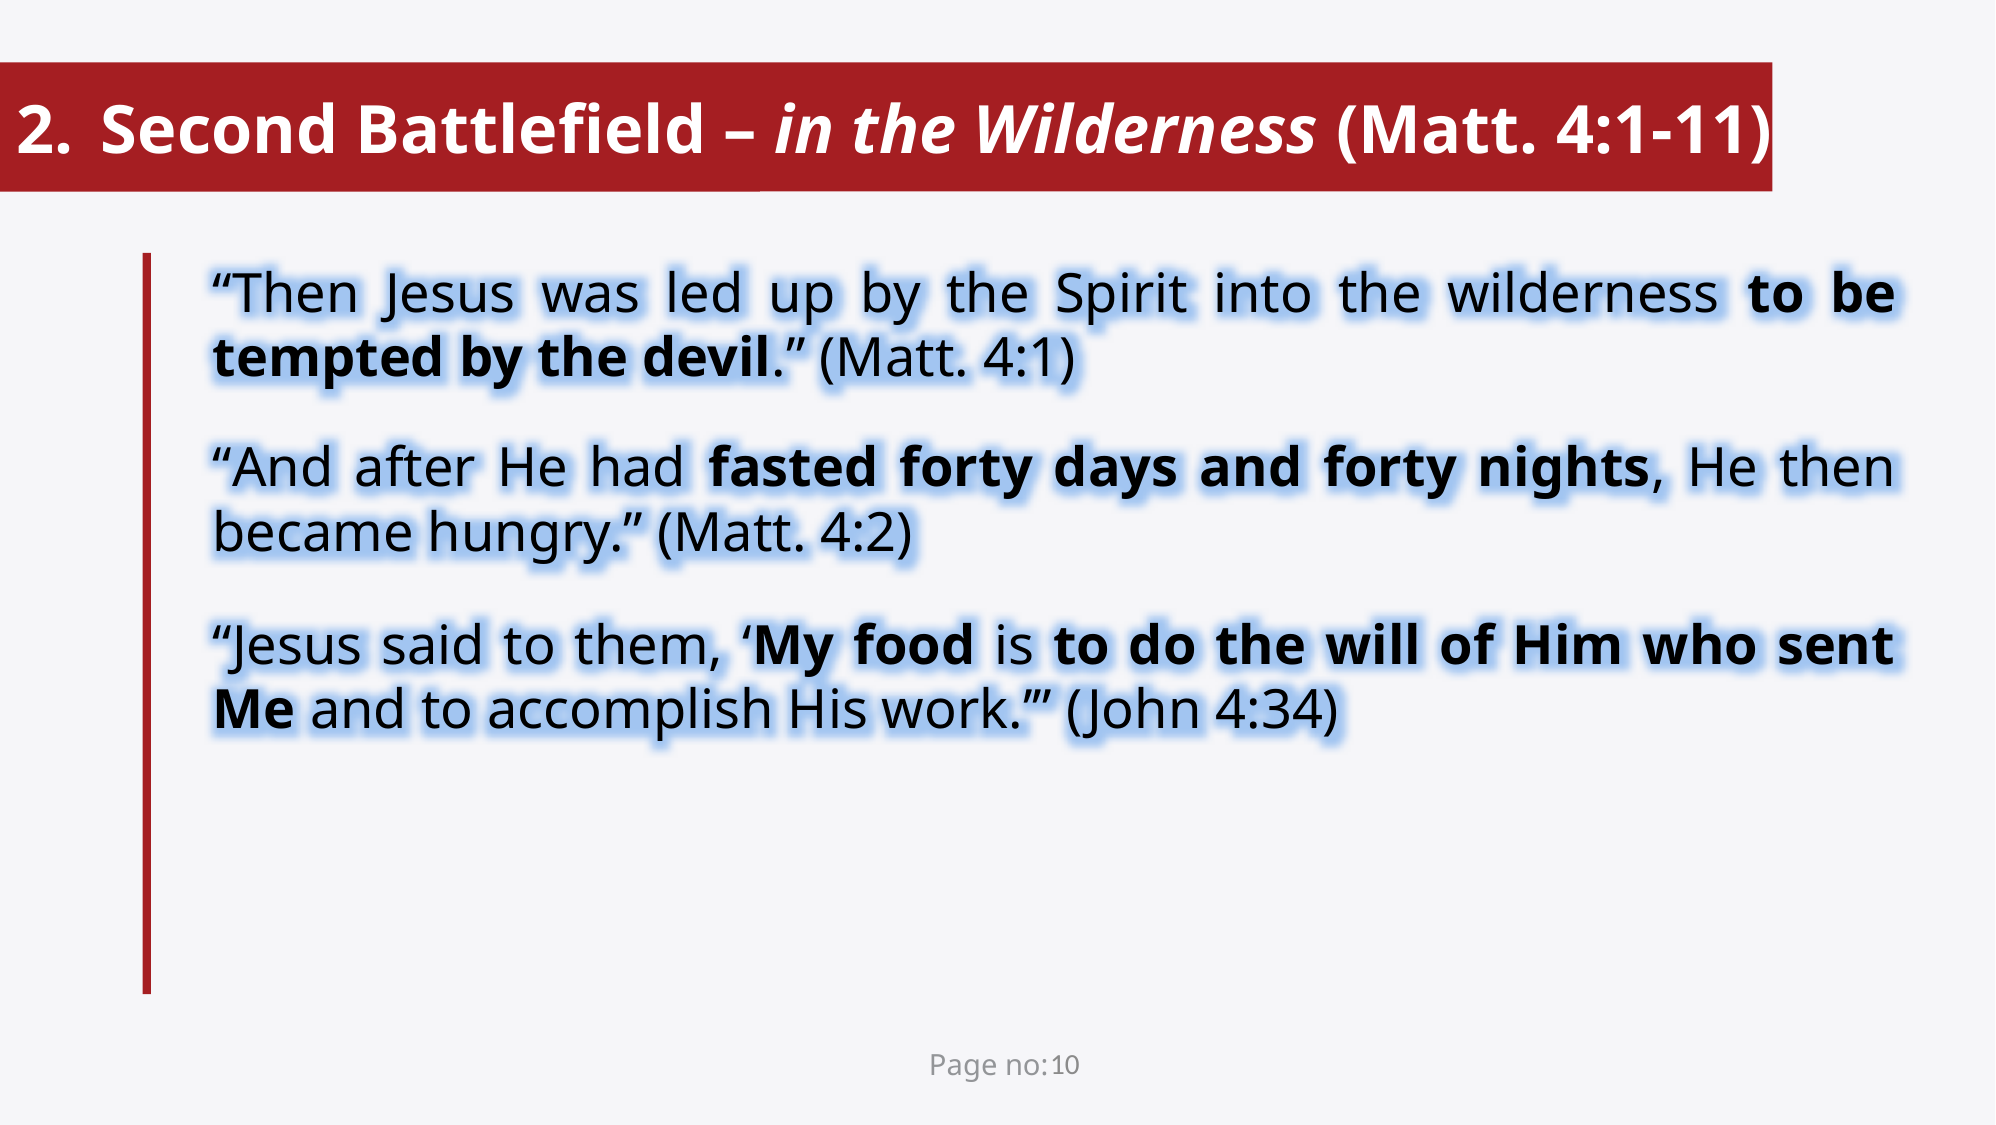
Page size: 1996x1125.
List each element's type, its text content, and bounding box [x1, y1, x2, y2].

text_box “Then Jesus was led up by the Spirit into the wilderness to be tempted by the devil.” (Matt. 4:1) [198, 250, 1911, 396]
text_box “And after He had fasted forty days and forty nights, He then became hungry.” (Matt. 4:2) [198, 424, 1911, 570]
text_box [1, 62, 1798, 192]
text_box “Jesus said to them, ‘My food is to do the will of Him who sent Me and to accomplish His work.’” (John 4:34) [198, 602, 1911, 748]
